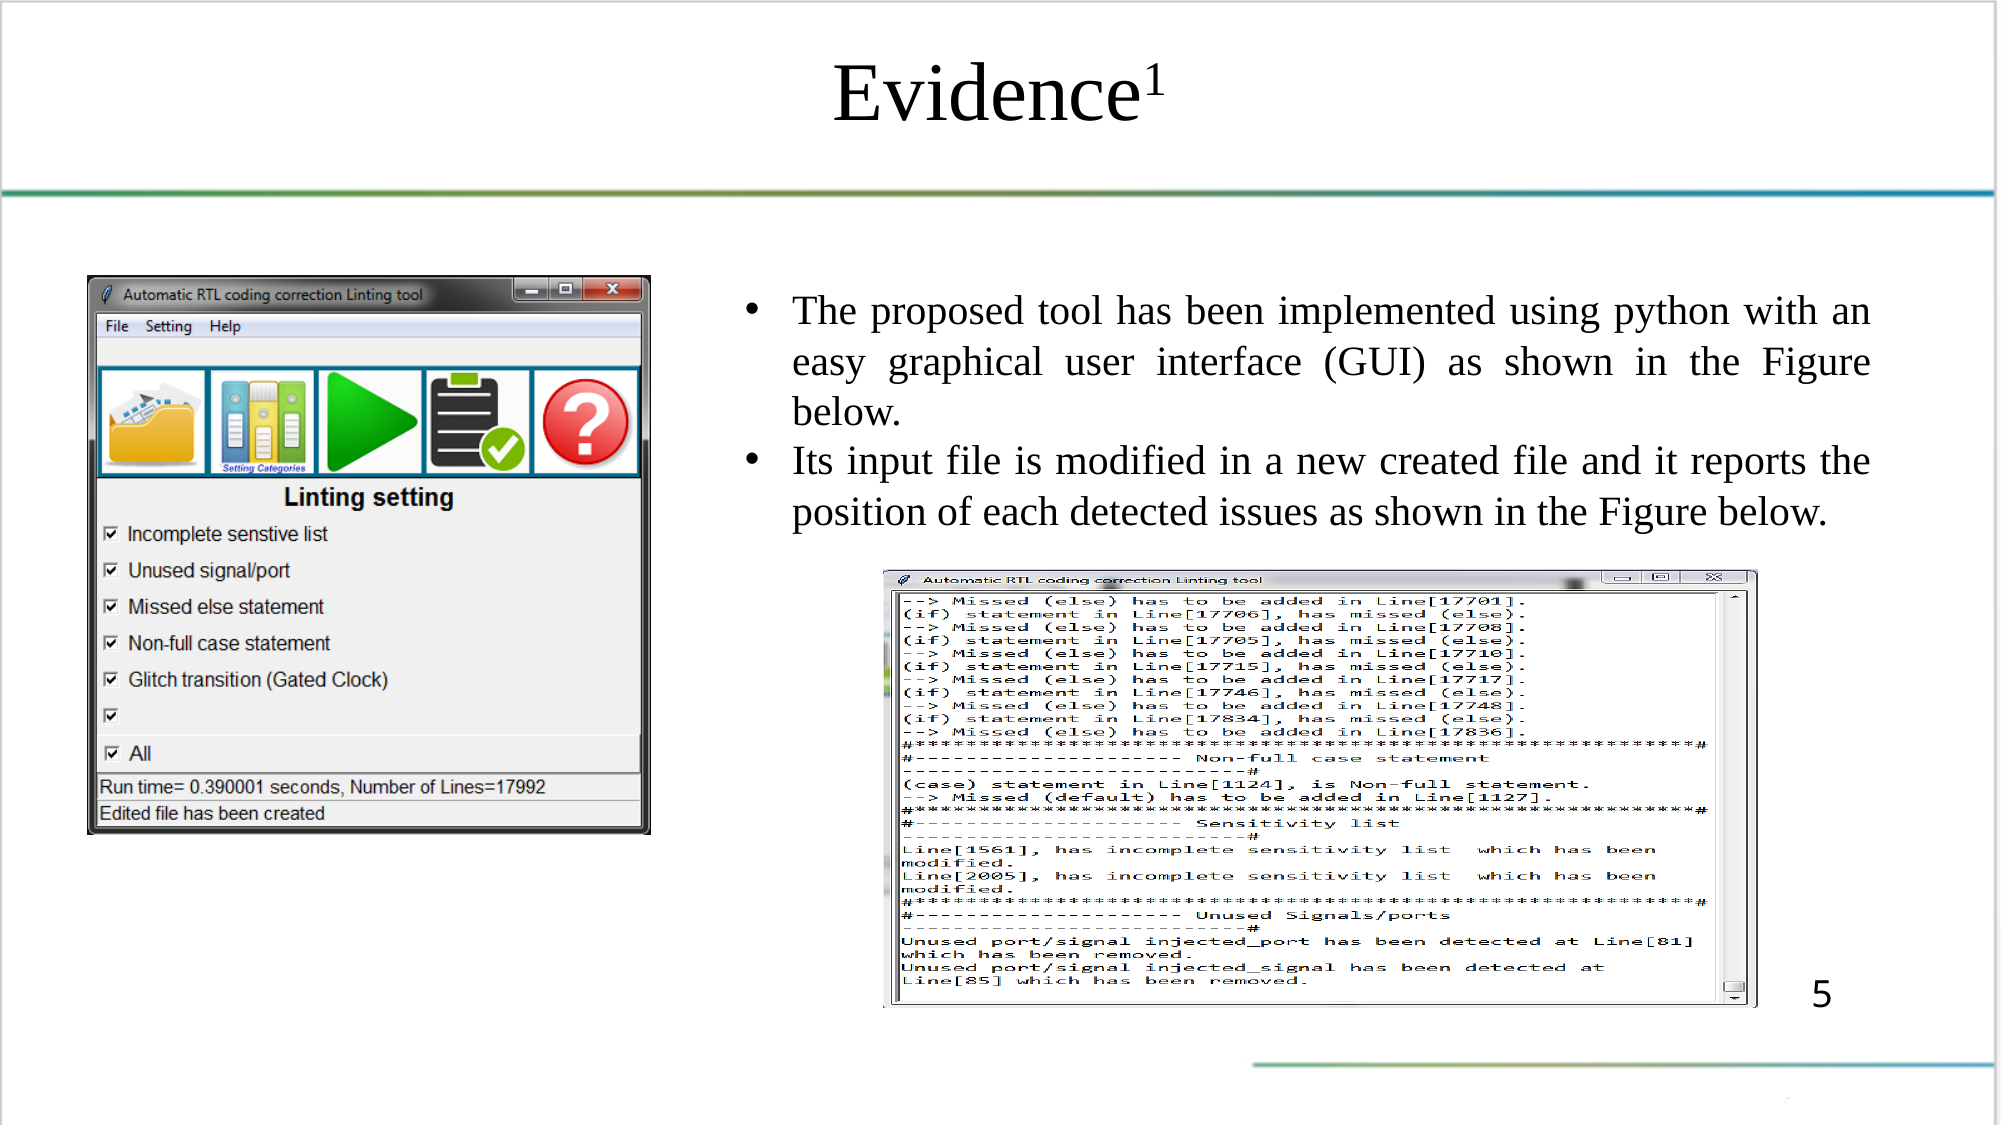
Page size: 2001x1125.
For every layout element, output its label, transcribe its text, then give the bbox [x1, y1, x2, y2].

picture [0, 175, 2000, 1125]
text_box The proposed tool has been implemented using python with an easy graphical user interface (GUI) as shown in the Figure below. Its input file is modified in a new created file and it reports the position of each detected issues as shown in the Figure below. [730, 275, 1887, 541]
title Evidence1 [0, 0, 2000, 175]
text_box 5 [1796, 962, 1887, 1023]
